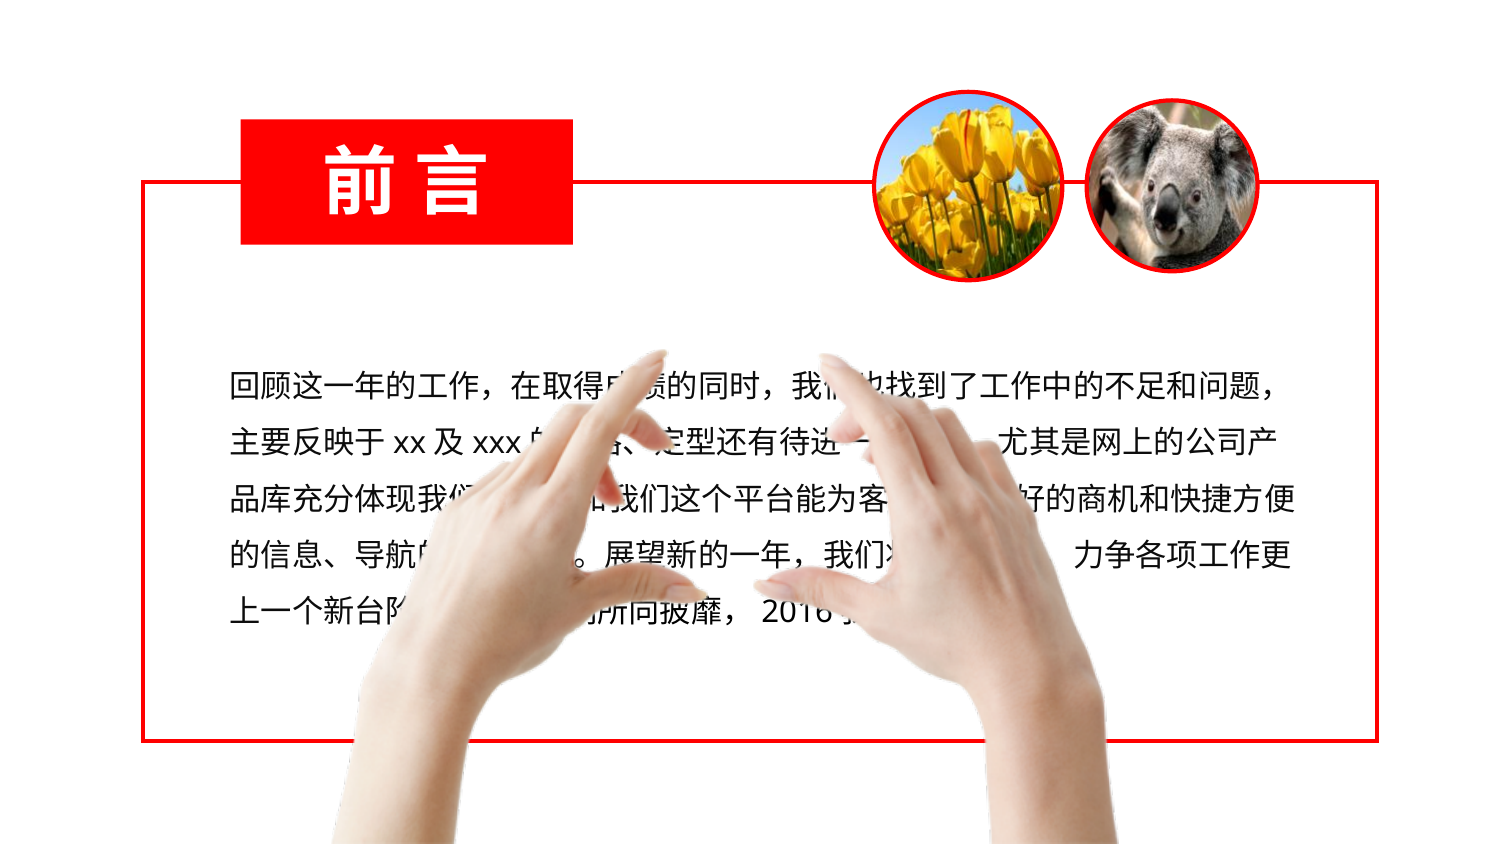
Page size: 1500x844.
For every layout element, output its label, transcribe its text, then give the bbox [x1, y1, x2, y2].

text_box [874, 91, 1063, 281]
text_box 前 言 [282, 128, 529, 230]
text_box [1086, 100, 1258, 272]
picture [331, 348, 708, 844]
picture [753, 353, 1119, 844]
text_box 回顾这一年的工作，在取得成绩的同时，我们也找到了工作中的不足和问题，主要反映于xx及xxx的风格、定型还有待进一步探索，尤其是网上的公司产品库充分体现我们xxxxx和我们这个平台能为客户提供良好的商机和快捷方便的信息、导航的功能发挥。展望新的一年，我们将继续努力，力争各项工作更上一个新台阶。2015我们所向披靡，2016我们勇往直前！ [218, 342, 1317, 691]
text_box [143, 182, 1378, 741]
text_box [240, 119, 573, 245]
